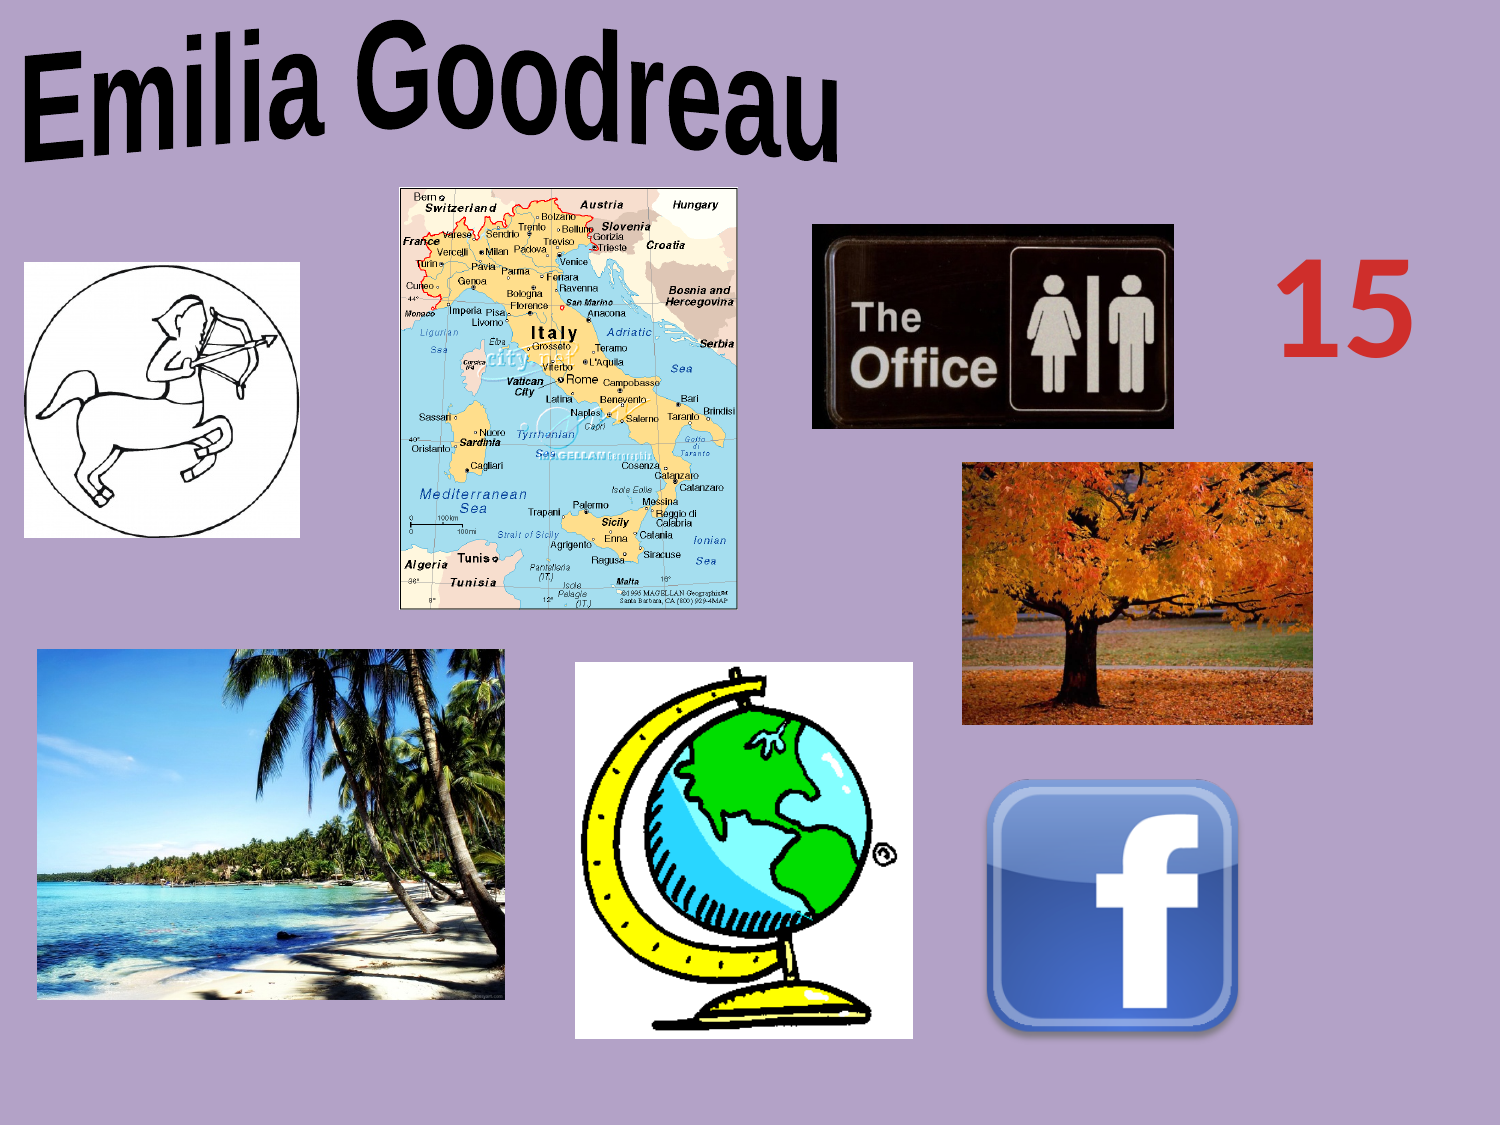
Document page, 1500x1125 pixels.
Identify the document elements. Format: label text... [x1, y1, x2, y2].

picture [24, 262, 301, 538]
picture [574, 662, 913, 1040]
picture [974, 774, 1251, 1051]
picture [399, 187, 738, 610]
picture [812, 224, 1174, 429]
picture [37, 649, 505, 1001]
text_box 15 [1237, 199, 1450, 395]
picture [962, 462, 1313, 726]
